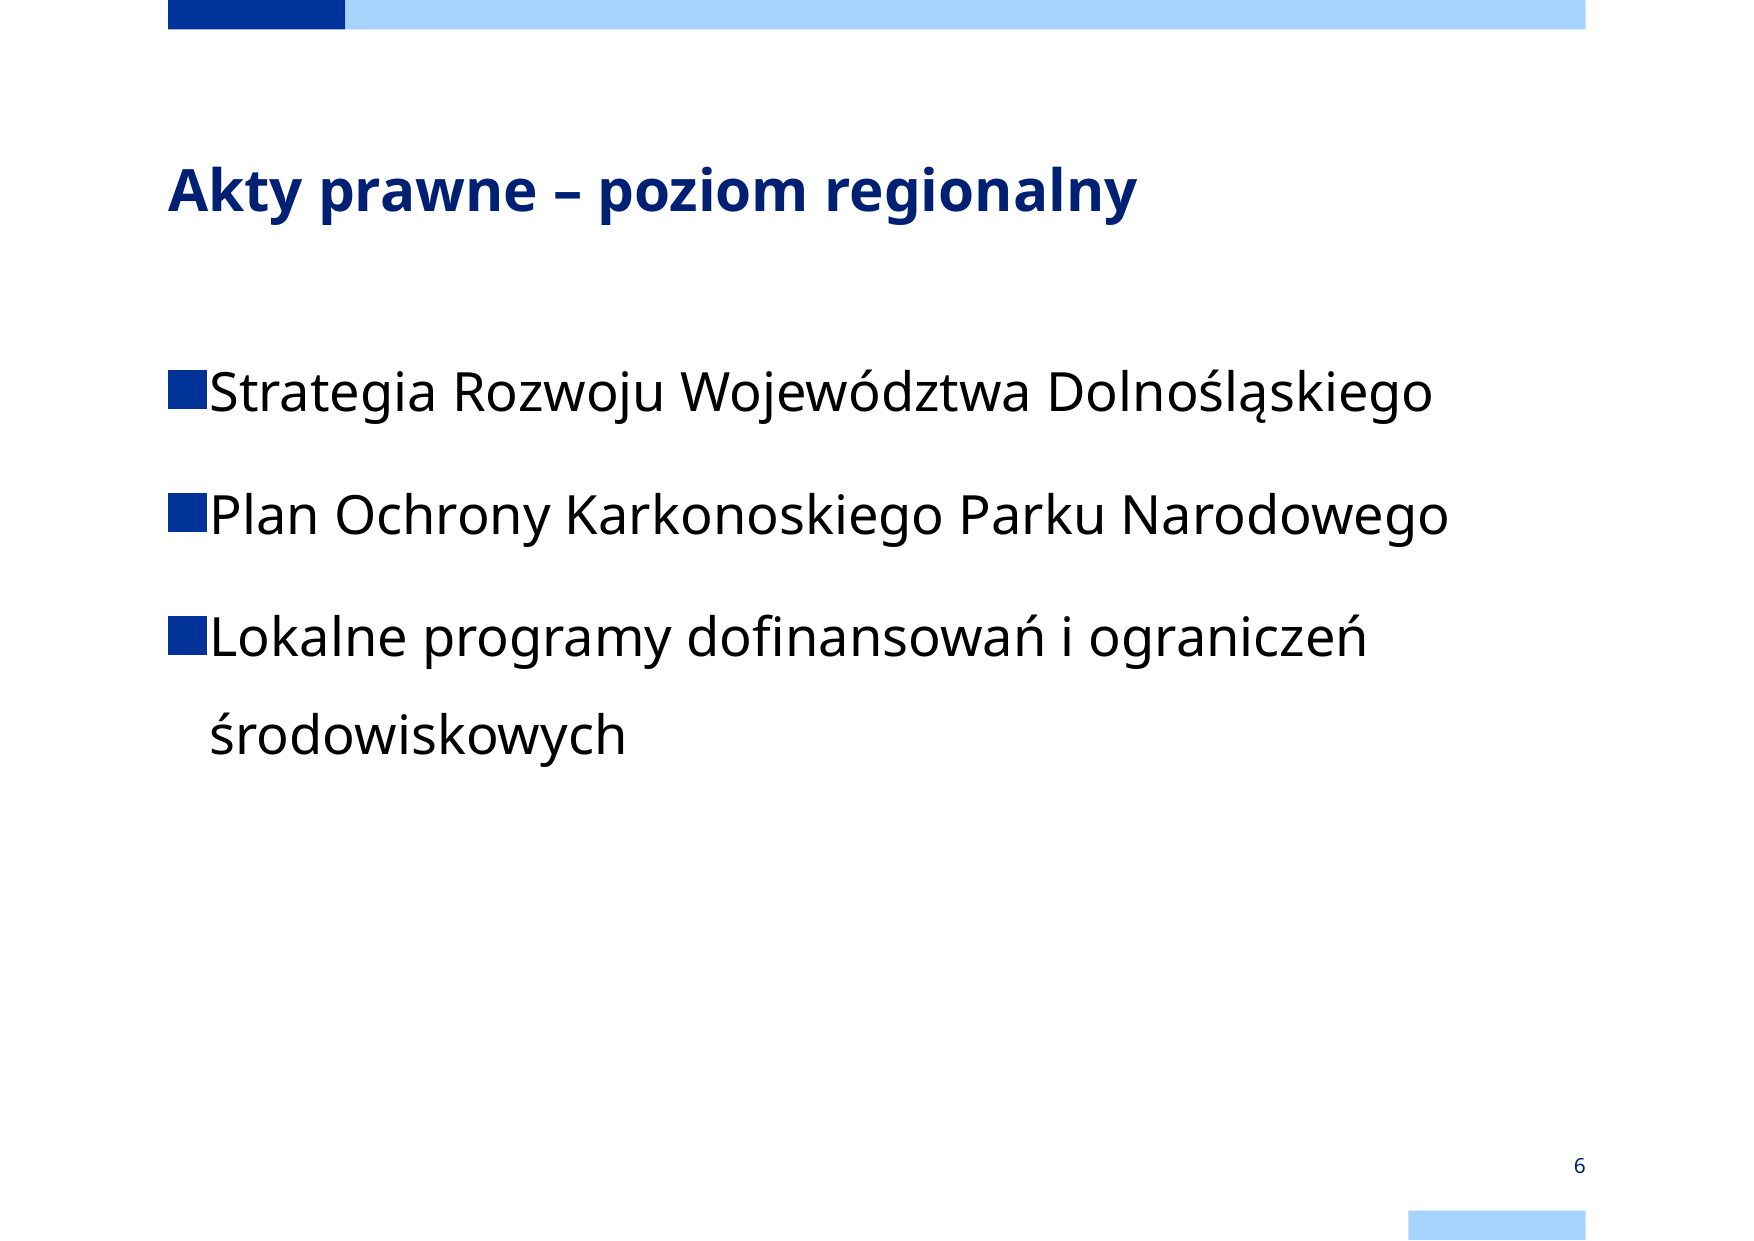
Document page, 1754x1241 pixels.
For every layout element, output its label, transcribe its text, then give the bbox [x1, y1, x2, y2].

list Strategia Rozwoju Województwa Dolnośląskiego Plan Ochrony Karkonoskiego Parku Narodowego Lokalne programy dofinansowań i ograniczeń środowiskowych [168, 324, 1586, 1093]
slide_number 6 [1408, 1151, 1586, 1182]
picture [168, 616, 207, 655]
title Akty prawne – poziom regionalny [168, 147, 1586, 324]
picture [168, 370, 207, 409]
picture [168, 493, 207, 532]
